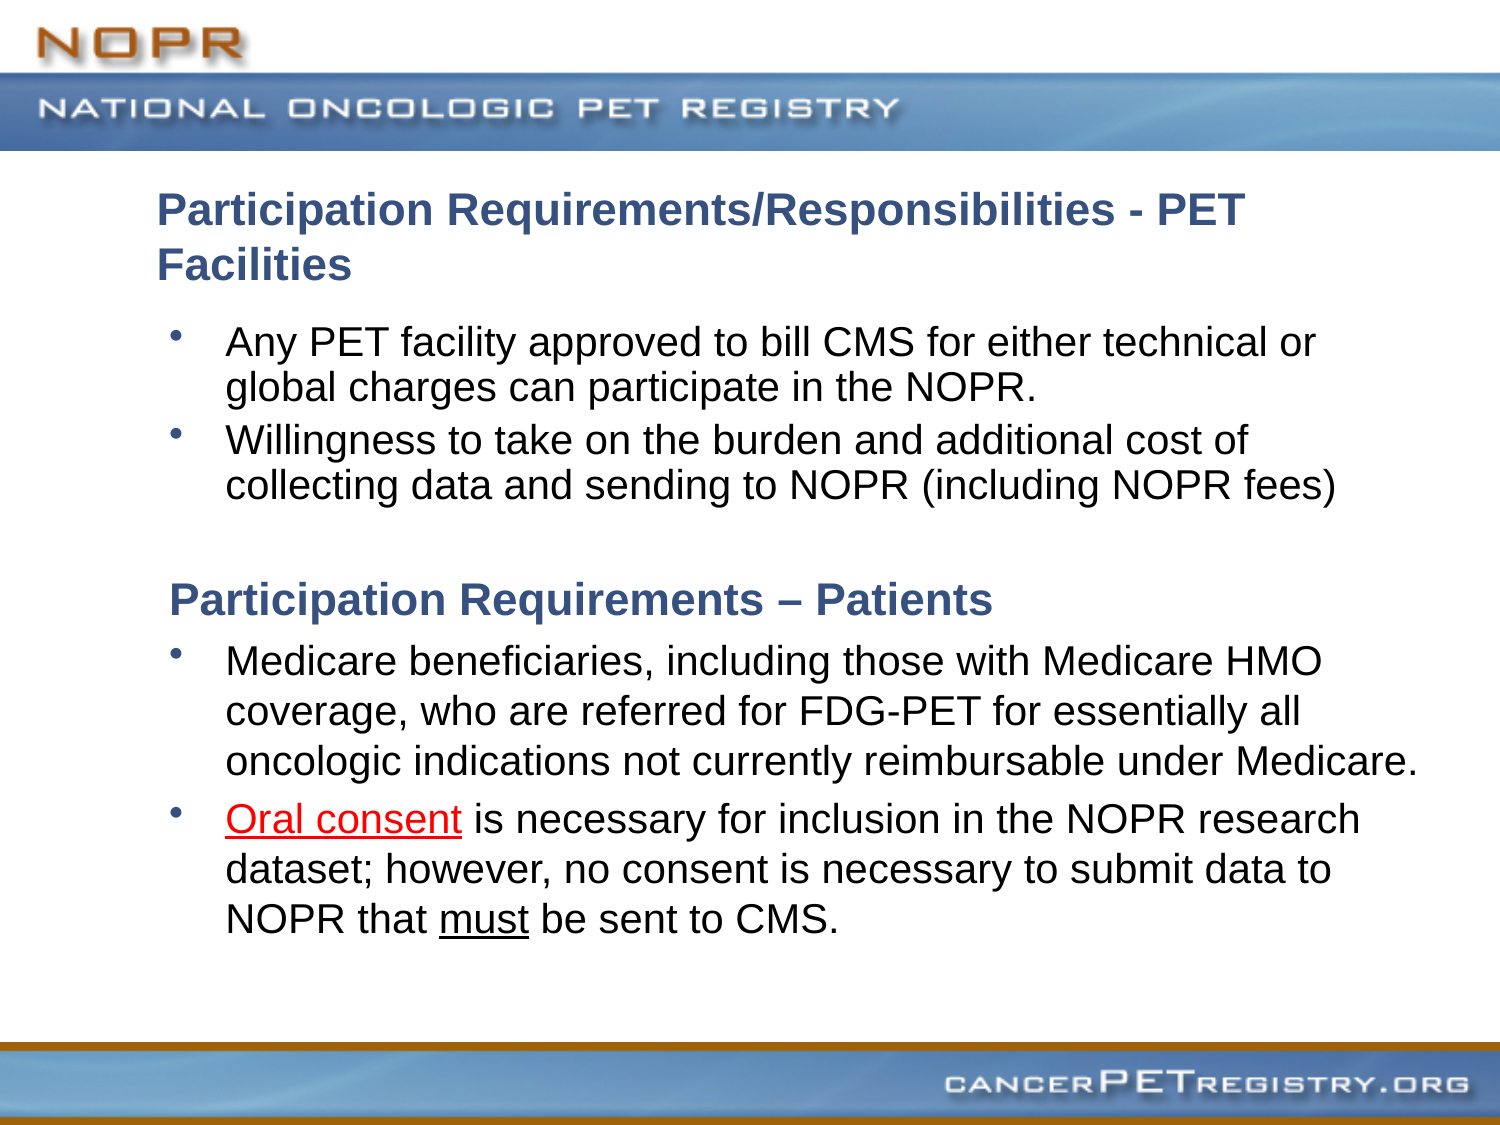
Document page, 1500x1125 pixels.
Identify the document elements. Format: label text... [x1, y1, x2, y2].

list Any PET facility approved to bill CMS for either technical or global charges can participate in the NOPR. Willingness to take on the burden and additional cost of collecting data and sending to NOPR (including NOPR fees) Participation Requirements – Patients Medicare beneficiaries, including those with Medicare HMO coverage, who are referred for FDG-PET for essentially all oncologic indications not currently reimbursable under Medicare. Oral consent is necessary for inclusion in the NOPR research dataset; however, no consent is necessary to submit data to NOPR that must be sent to CMS. [153, 312, 1442, 784]
picture [0, 24, 1500, 151]
title Participation Requirements/Responsibilities - PET Facilities [141, 212, 1363, 313]
picture [0, 1042, 1500, 1125]
